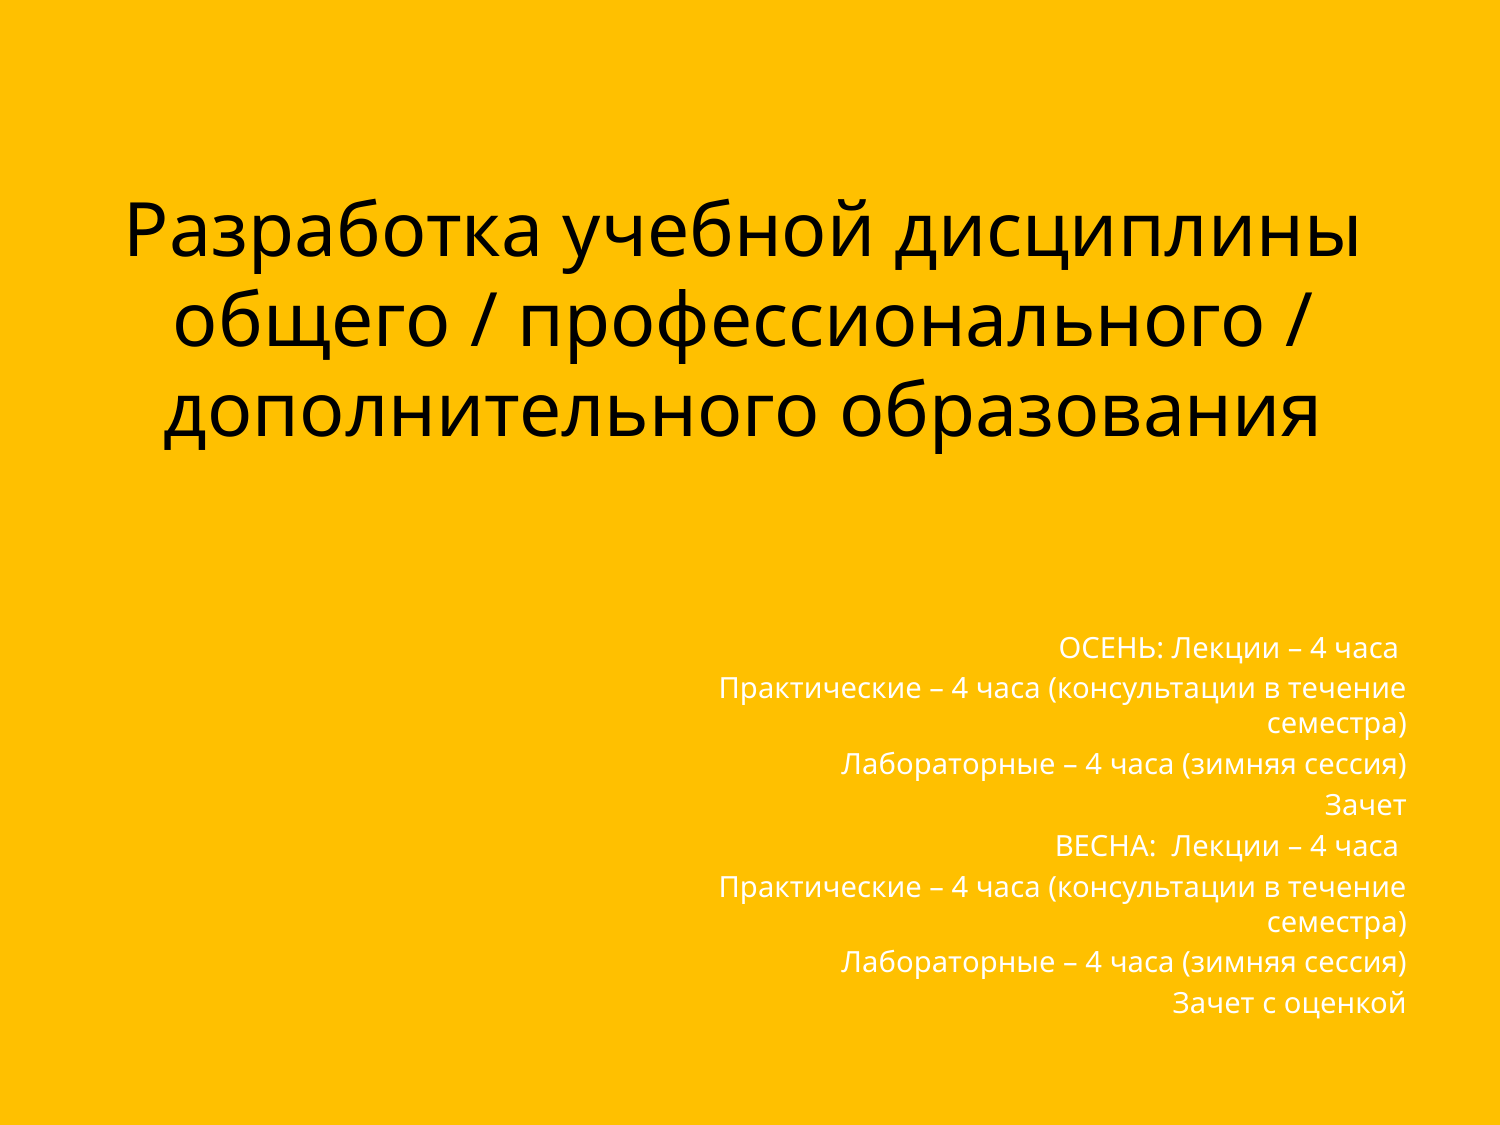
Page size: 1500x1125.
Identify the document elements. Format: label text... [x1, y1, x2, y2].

text_box ОСЕНЬ: Лекции – 4 часа Практические – 4 часа (консультации в течение семестра) Лабораторные – 4 часа (зимняя сессия) Зачет ВЕСНА: Лекции – 4 часа Практические – 4 часа (консультации в течение семестра) Лабораторные – 4 часа (зимняя сессия) Зачет с оценкой [690, 621, 1422, 1071]
title Разработка учебной дисциплины общего / профессионального / дополнительного образования [88, 196, 1399, 438]
